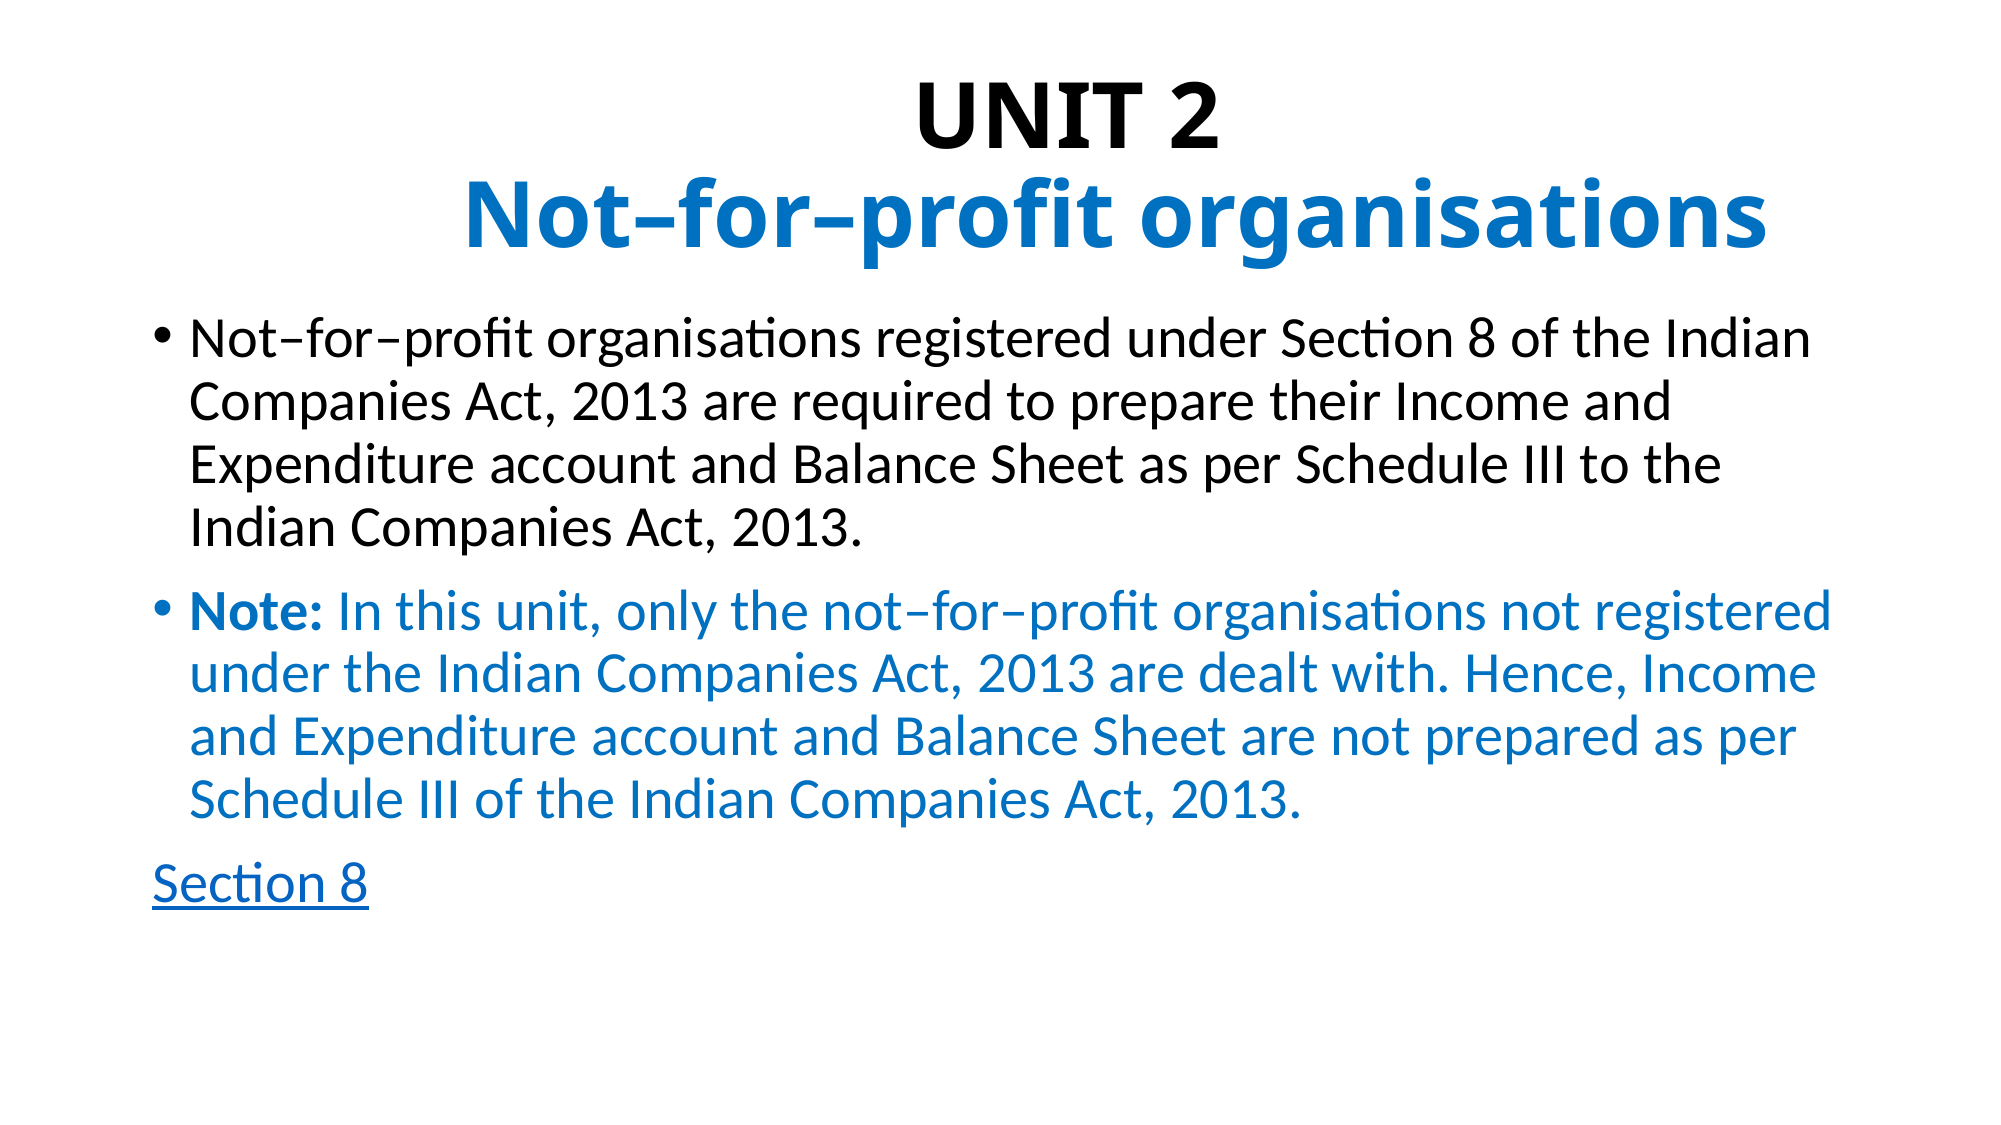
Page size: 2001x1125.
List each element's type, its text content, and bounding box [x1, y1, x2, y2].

list Not–for–profit organisations registered under Section 8 of the Indian Companies Act, 2013 are required to prepare their Income and Expenditure account and Balance Sheet as per Schedule III to the Indian Companies Act, 2013. Note: In this unit, only the not–for–profit organisations not registered under the Indian Companies Act, 2013 are dealt with. Hence, Income and Expenditure account and Balance Sheet are not prepared as per Schedule III of the Indian Companies Act, 2013. Section 8 [137, 299, 1863, 1014]
title UNIT 2 Not–for–profit organisations [137, 59, 1863, 278]
